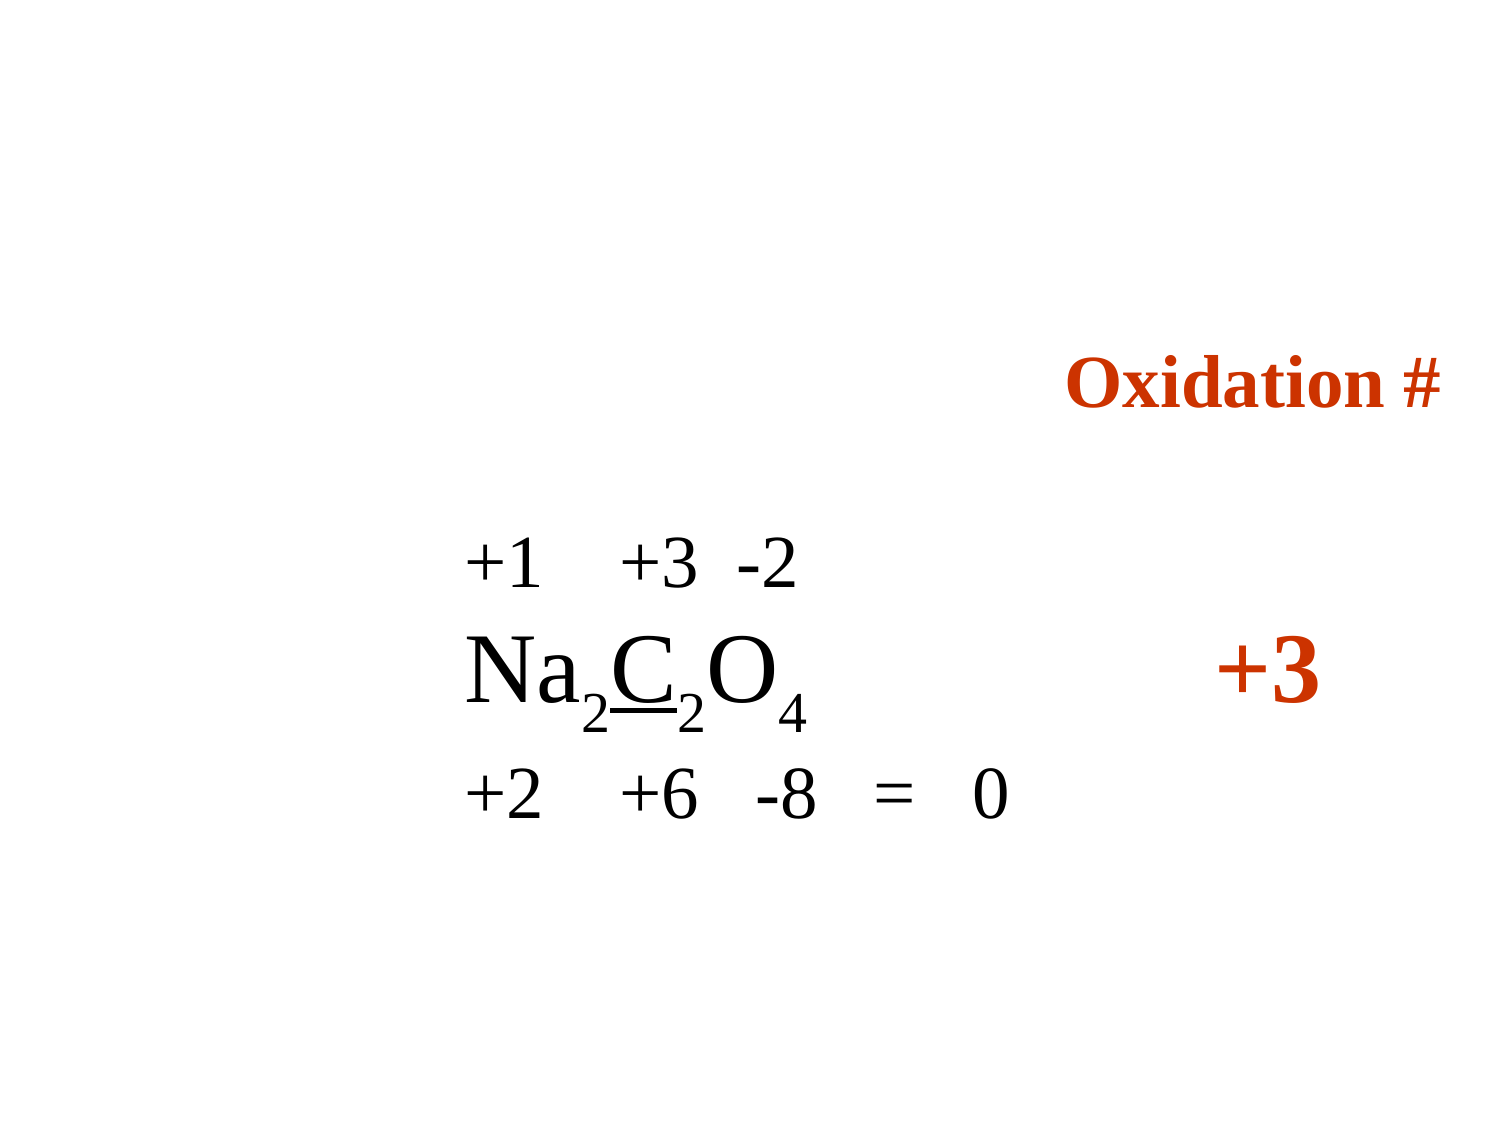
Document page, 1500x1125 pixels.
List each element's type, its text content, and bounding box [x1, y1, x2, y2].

text_box Oxidation # +1 +3 -2 Na2C2O4 +3 +2 +6 -8 = 0 [0, 324, 1500, 842]
